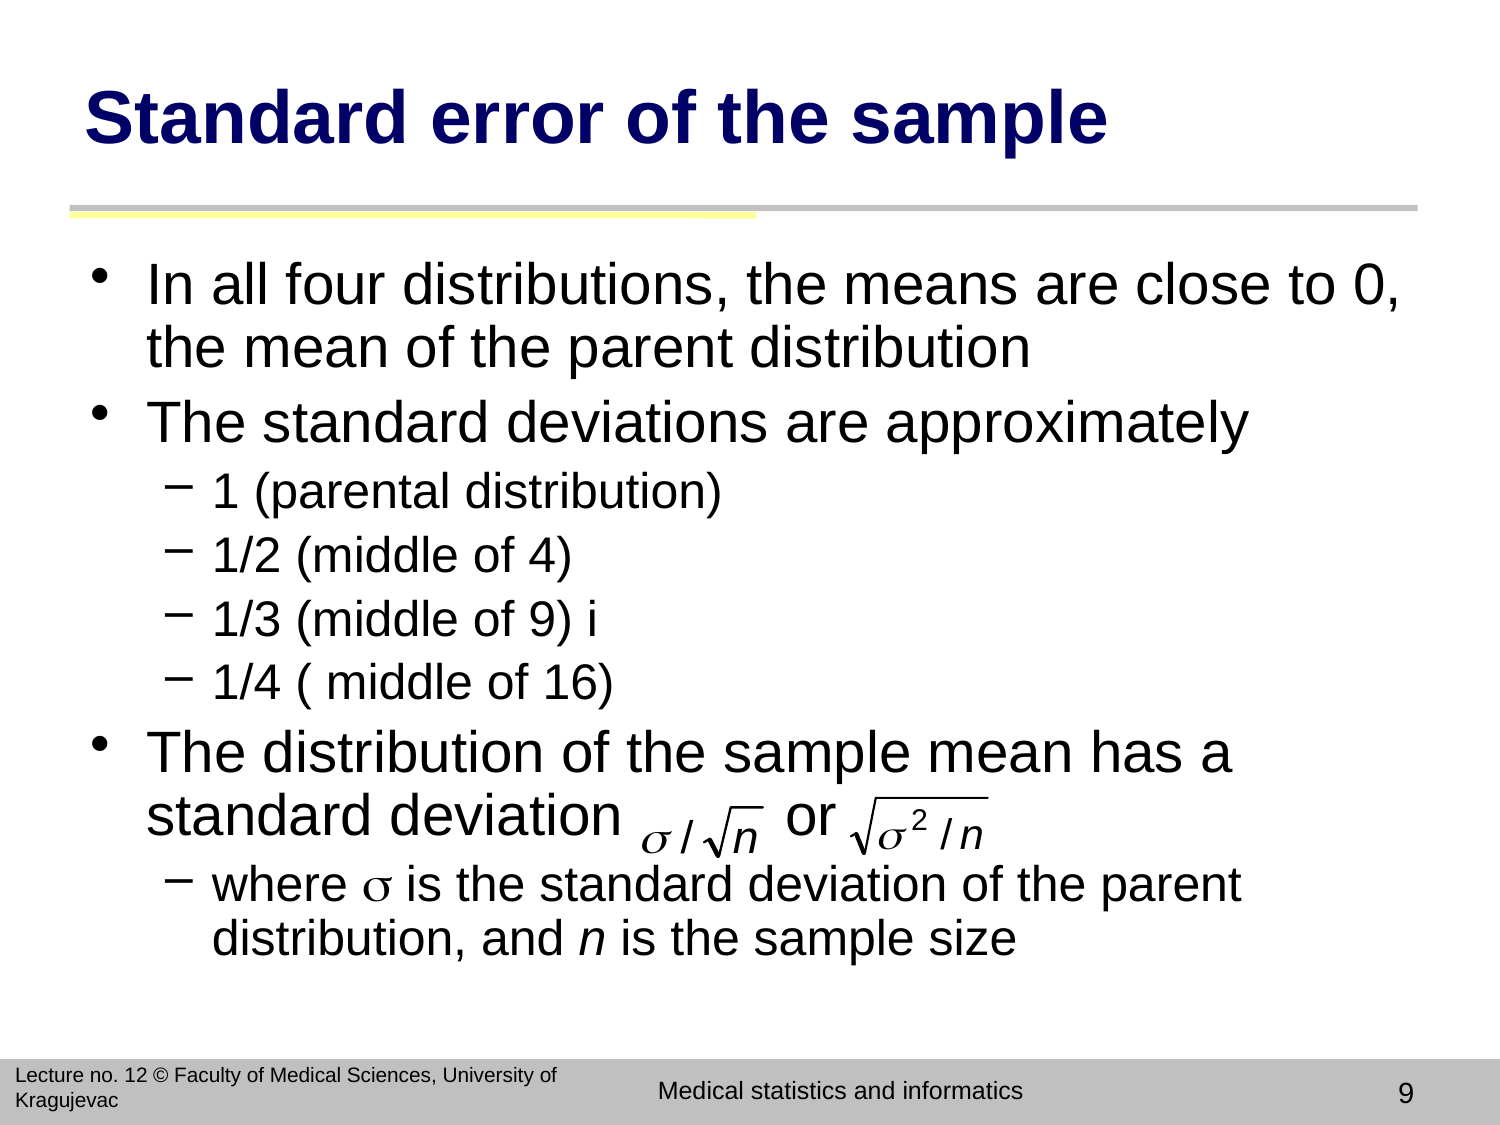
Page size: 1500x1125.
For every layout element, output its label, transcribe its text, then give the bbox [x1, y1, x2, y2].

slide_number 9 [1181, 1066, 1430, 1125]
slide_number Lecture no. 12 © Faculty of Medical Sciences, University of Kragujevac [0, 1053, 601, 1108]
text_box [632, 793, 773, 868]
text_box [840, 785, 998, 868]
footer Medical statistics and informatics [512, 1066, 1170, 1125]
title Standard error of the sample [69, 19, 1426, 208]
list In all four distributions, the means are close to 0, the mean of the parent distribution The standard deviations are approximately 1 (parental distribution) 1/2 (middle of 4) 1/3 (middle of 9) i 1/4 ( middle of 16) The distribution of the sample mean has a standard deviation or where  is the standard deviation of the parent distribution, and n is the sample size [74, 246, 1426, 1023]
